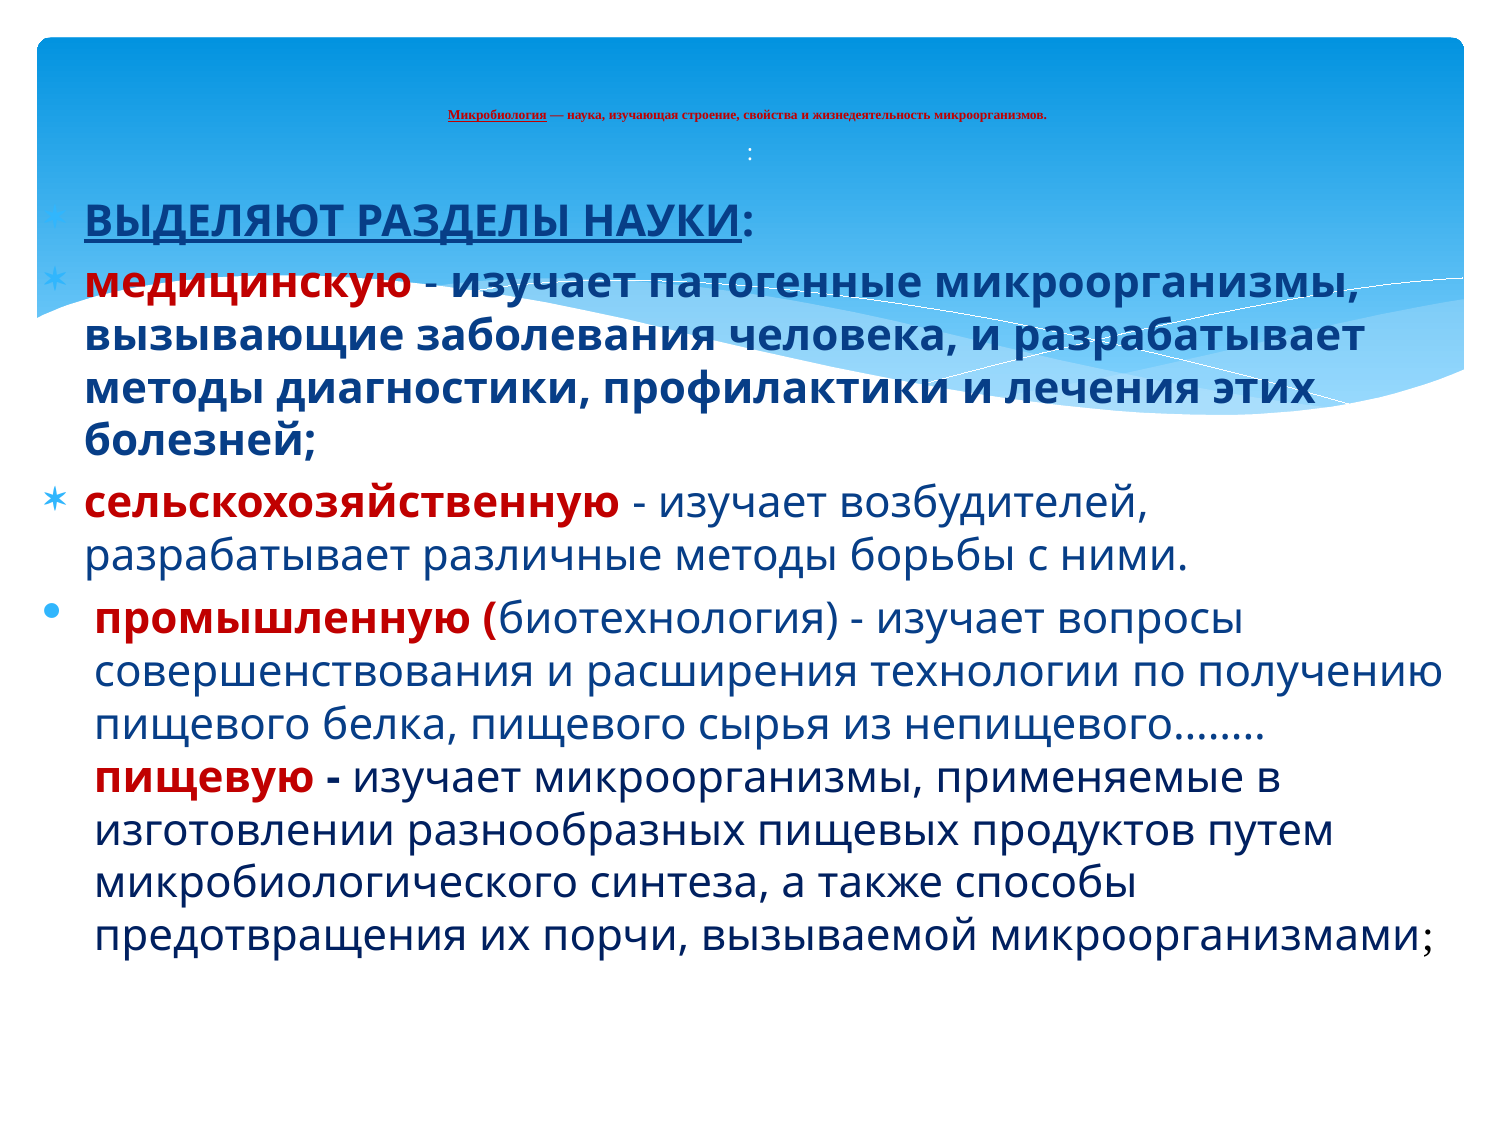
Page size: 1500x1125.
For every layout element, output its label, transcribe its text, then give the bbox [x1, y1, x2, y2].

list ВЫДЕЛЯЮТ РАЗДЕЛЫ НАУКИ: медицинскую - изучает патогенные микроорганизмы, вызывающие заболевания человека, и разрабатывает методы диагностики, профилактики и лечения этих болезней; сельскохозяйственную - изучает возбудителей, разрабатывает различные методы борьбы с ними. промышленную (биотехнология) - изучает вопросы совершенствования и расширения технологии по получению пищевого белка, пищевого сырья из непищевого…….. пищевую - изучает микроорганизмы, применяемые в изготовлении разнообразных пищевых продуктов путем микробиологического синтеза, а также способы предотвращения их порчи, вызываемой микроорганизмами; [29, 184, 1483, 1005]
title Микробиология — наука, изучающая строение, свойства и жизнедеятельность микроорганизмов. : [75, 55, 1425, 173]
